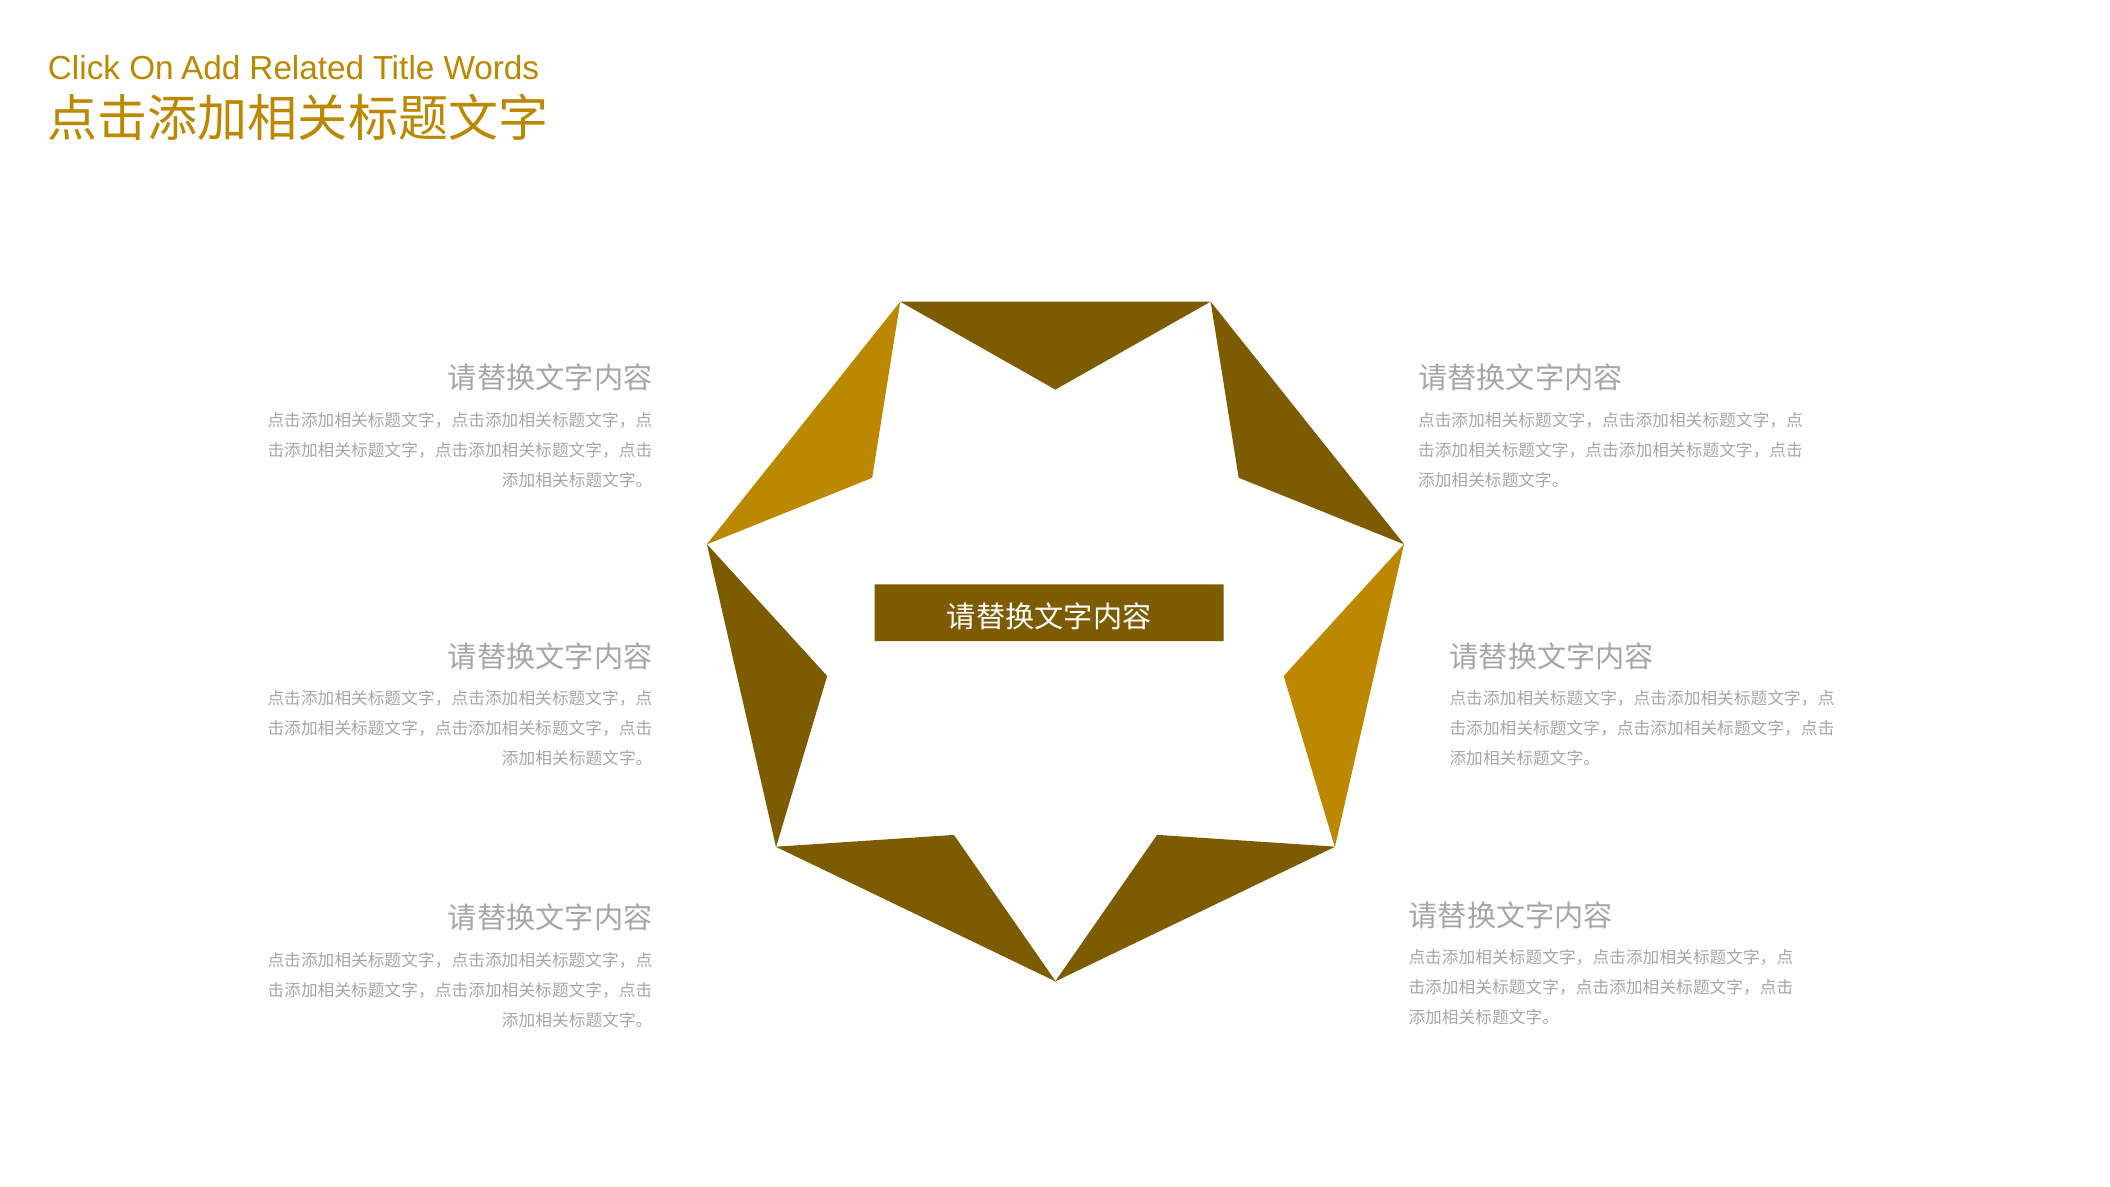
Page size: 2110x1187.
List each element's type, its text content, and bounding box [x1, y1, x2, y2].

text_box 请替换文字内容 [1402, 344, 1802, 392]
text_box 点击添加相关标题文字，点击添加相关标题文字，点击添加相关标题文字，点击添加相关标题文字，点击添加相关标题文字。 [1392, 929, 1817, 1035]
text_box 点击添加相关标题文字，点击添加相关标题文字，点击添加相关标题文字，点击添加相关标题文字，点击添加相关标题文字。 [251, 931, 669, 1038]
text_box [740, 295, 1371, 919]
text_box 点击添加相关标题文字，点击添加相关标题文字，点击添加相关标题文字，点击添加相关标题文字，点击添加相关标题文字。 [251, 670, 669, 776]
text_box 请替换文字内容 [269, 884, 669, 931]
text_box 请替换文字内容 [269, 622, 669, 670]
text_box Click On Add Related Title Words 点击添加相关标题文字 [33, 39, 591, 154]
text_box 点击添加相关标题文字，点击添加相关标题文字，点击添加相关标题文字，点击添加相关标题文字，点击添加相关标题文字。 [1433, 670, 1858, 776]
text_box 请替换文字内容 [269, 344, 669, 392]
text_box 点击添加相关标题文字，点击添加相关标题文字，点击添加相关标题文字，点击添加相关标题文字，点击添加相关标题文字。 [251, 392, 669, 498]
text_box 请替换文字内容 [1433, 622, 1833, 670]
text_box 点击添加相关标题文字，点击添加相关标题文字，点击添加相关标题文字，点击添加相关标题文字，点击添加相关标题文字。 [1402, 392, 1827, 498]
text_box 请替换文字内容 [1392, 881, 1792, 929]
